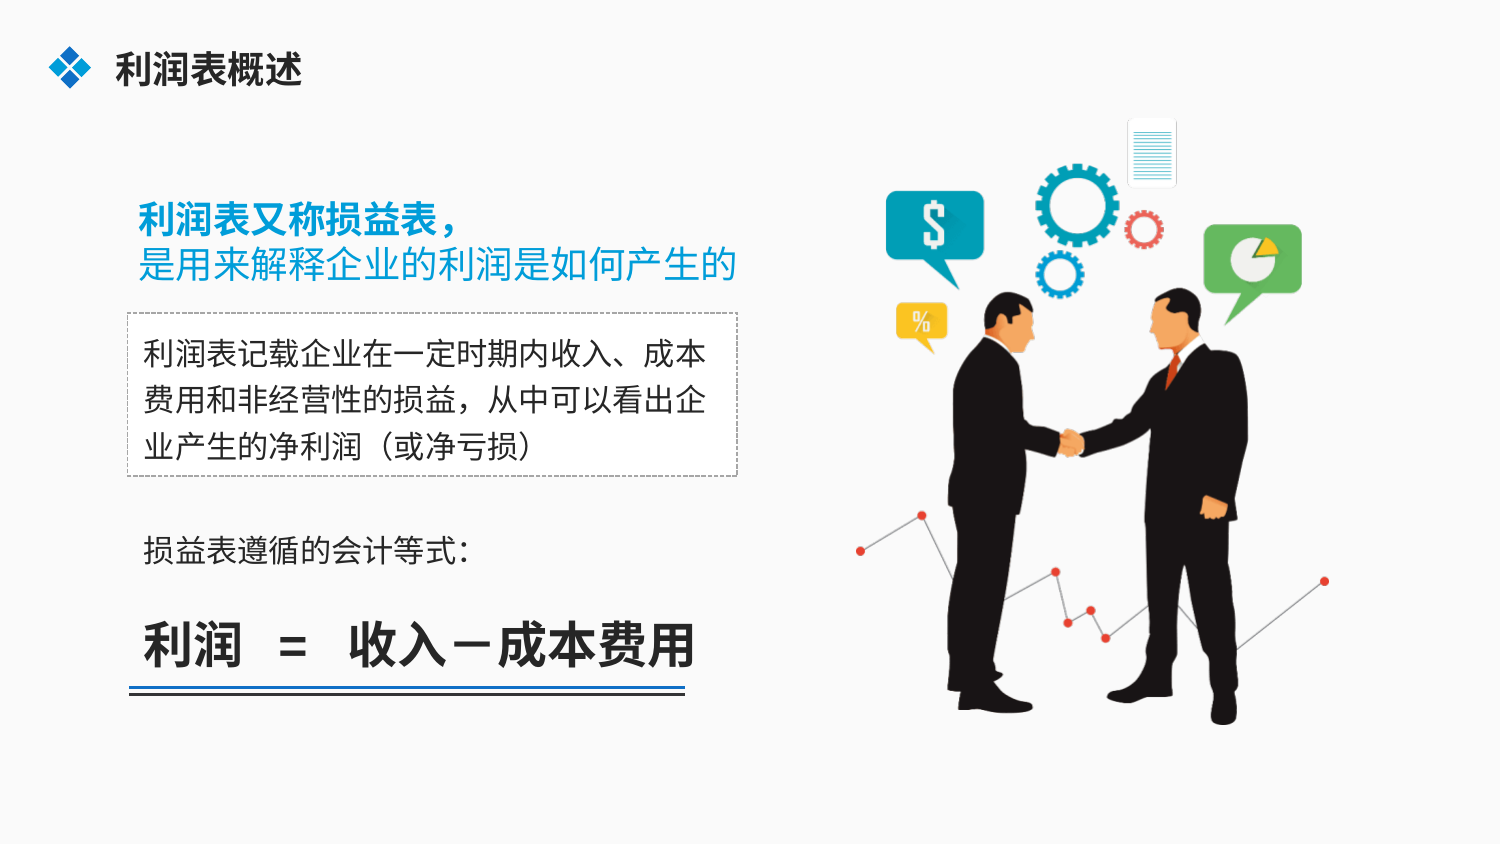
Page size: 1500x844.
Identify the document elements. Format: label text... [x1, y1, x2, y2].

text_box 损益表遵循的会计等式： [129, 523, 644, 577]
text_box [55, 52, 85, 83]
text_box 利润表记载企业在一定时期内收入、成本费用和非经营性的损益，从中可以看出企业产生的净利润（或净亏损） [129, 317, 753, 473]
text_box 利润表概述 [100, 38, 735, 99]
text_box 利润表又称损益表， 是用来解释企业的利润是如何产生的 [123, 189, 758, 294]
text_box [127, 312, 738, 477]
text_box 利润 = 收入－成本费用 [129, 606, 791, 681]
picture [856, 118, 1329, 725]
